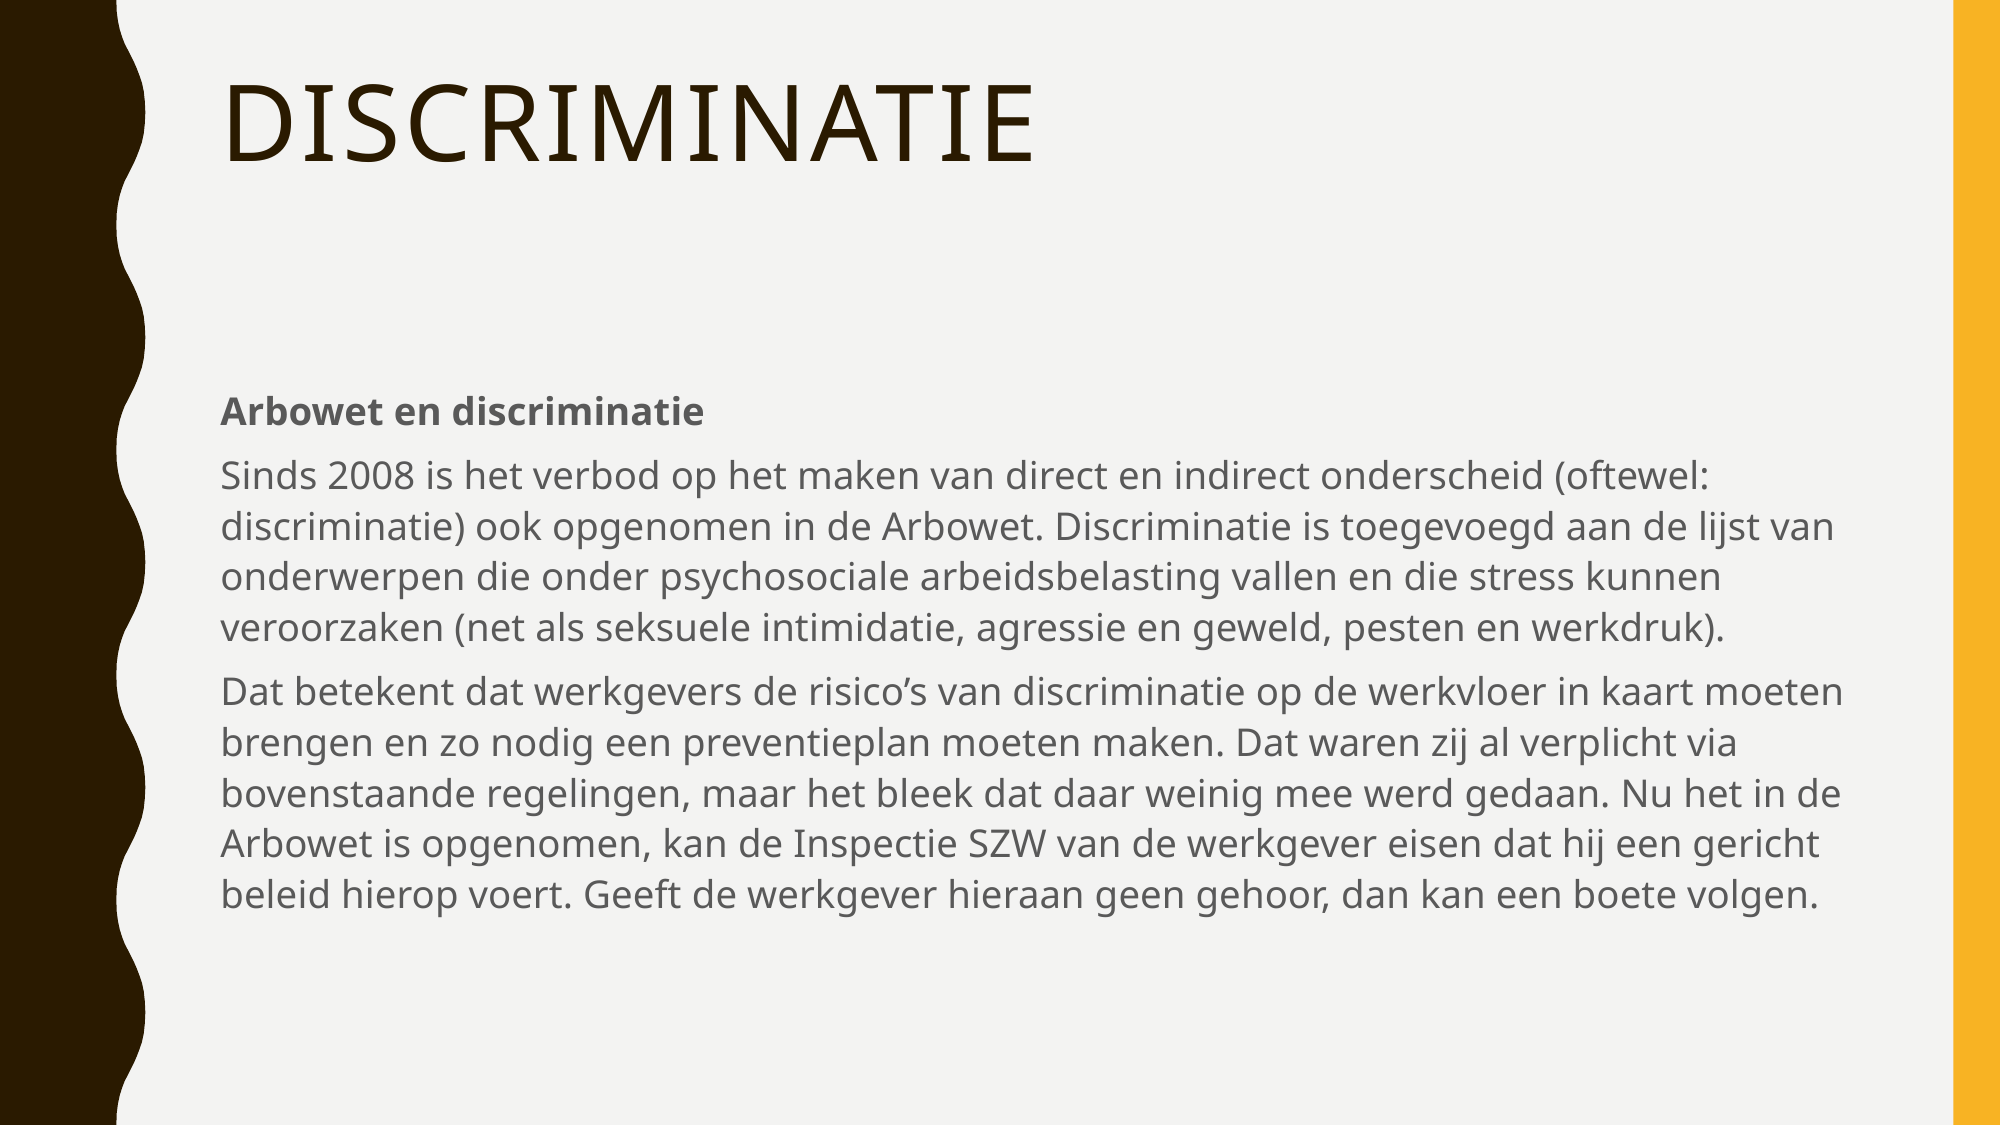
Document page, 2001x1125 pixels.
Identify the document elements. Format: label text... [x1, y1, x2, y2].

list Arbowet en discriminatie Sinds 2008 is het verbod op het maken van direct en indirect onderscheid (oftewel: discriminatie) ook opgenomen in de Arbowet. Discriminatie is toegevoegd aan de lijst van onderwerpen die onder psychosociale arbeidsbelasting vallen en die stress kunnen veroorzaken (net als seksuele intimidatie, agressie en geweld, pesten en werkdruk). Dat betekent dat werkgevers de risico’s van discriminatie op de werkvloer in kaart moeten brengen en zo nodig een preventieplan moeten maken. Dat waren zij al verplicht via bovenstaande regelingen, maar het bleek dat daar weinig mee werd gedaan. Nu het in de Arbowet is opgenomen, kan de Inspectie SZW van de werkgever eisen dat hij een gericht beleid hierop voert. Geeft de werkgever hieraan geen gehoor, dan kan een boete volgen. [205, 375, 1875, 965]
title discriminatie [205, 62, 1875, 308]
